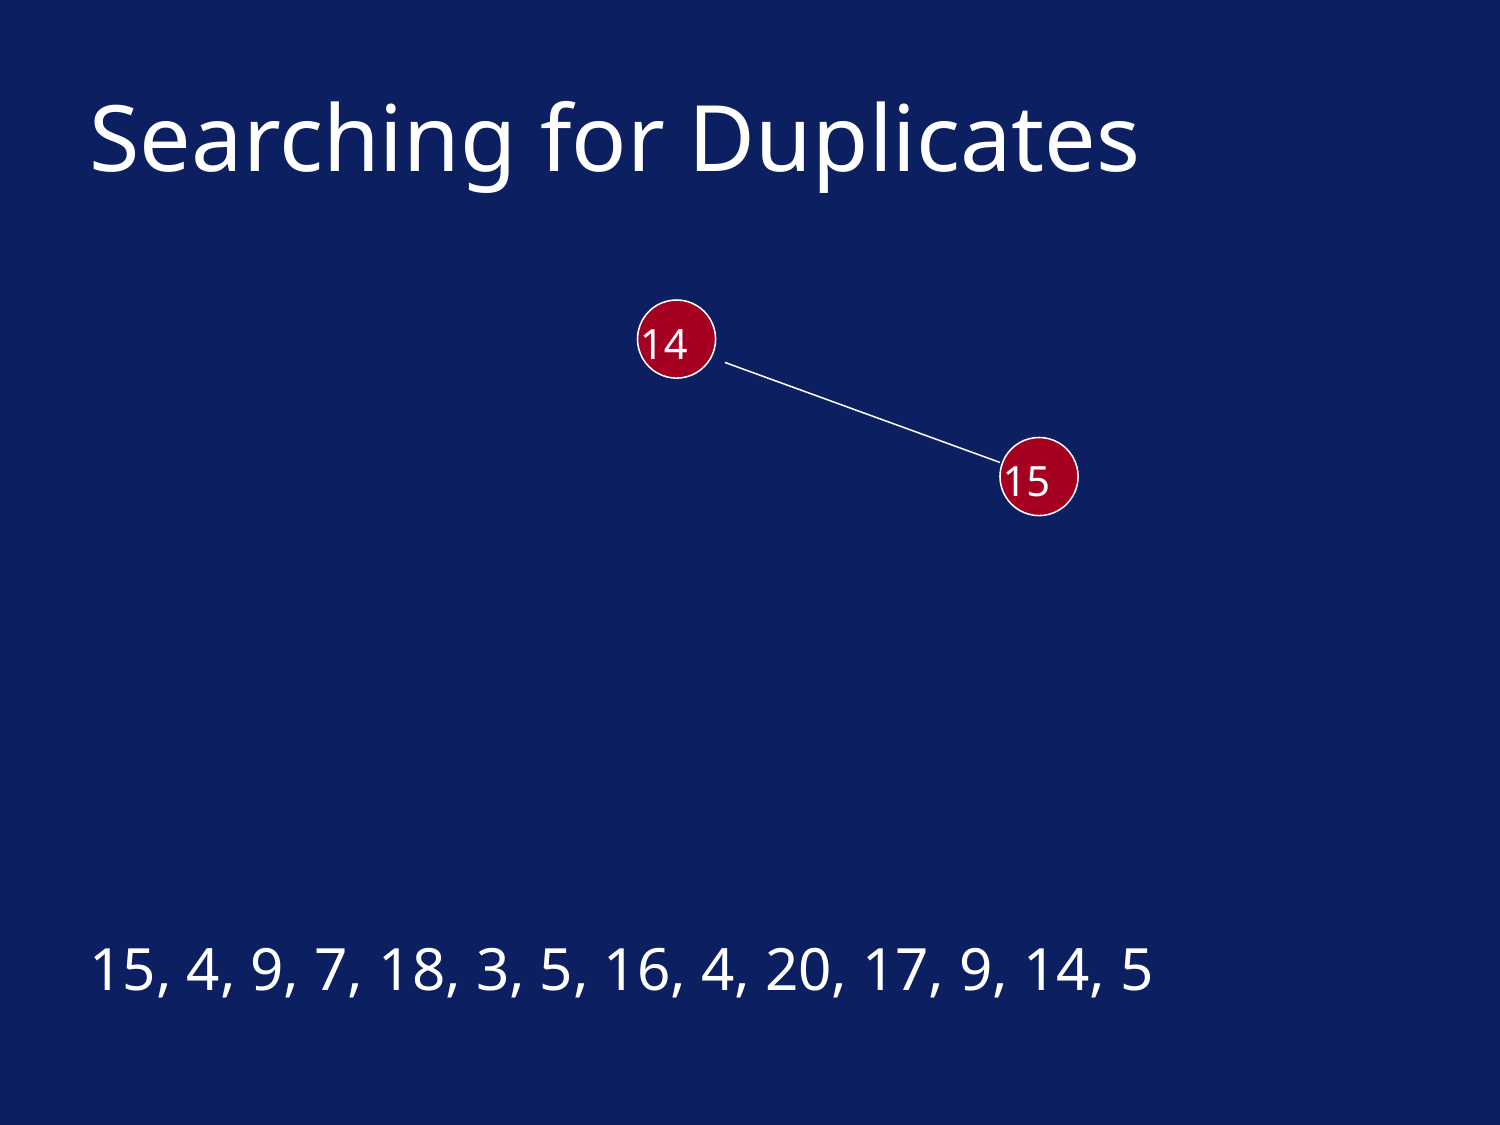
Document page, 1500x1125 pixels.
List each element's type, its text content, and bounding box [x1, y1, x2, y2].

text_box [987, 437, 1079, 526]
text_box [624, 299, 716, 389]
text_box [724, 362, 1001, 463]
title Searching for Duplicates [74, 59, 1425, 210]
list 15, 4, 9, 7, 18, 3, 5, 16, 4, 20, 17, 9, 14, 5 [74, 924, 1425, 1038]
